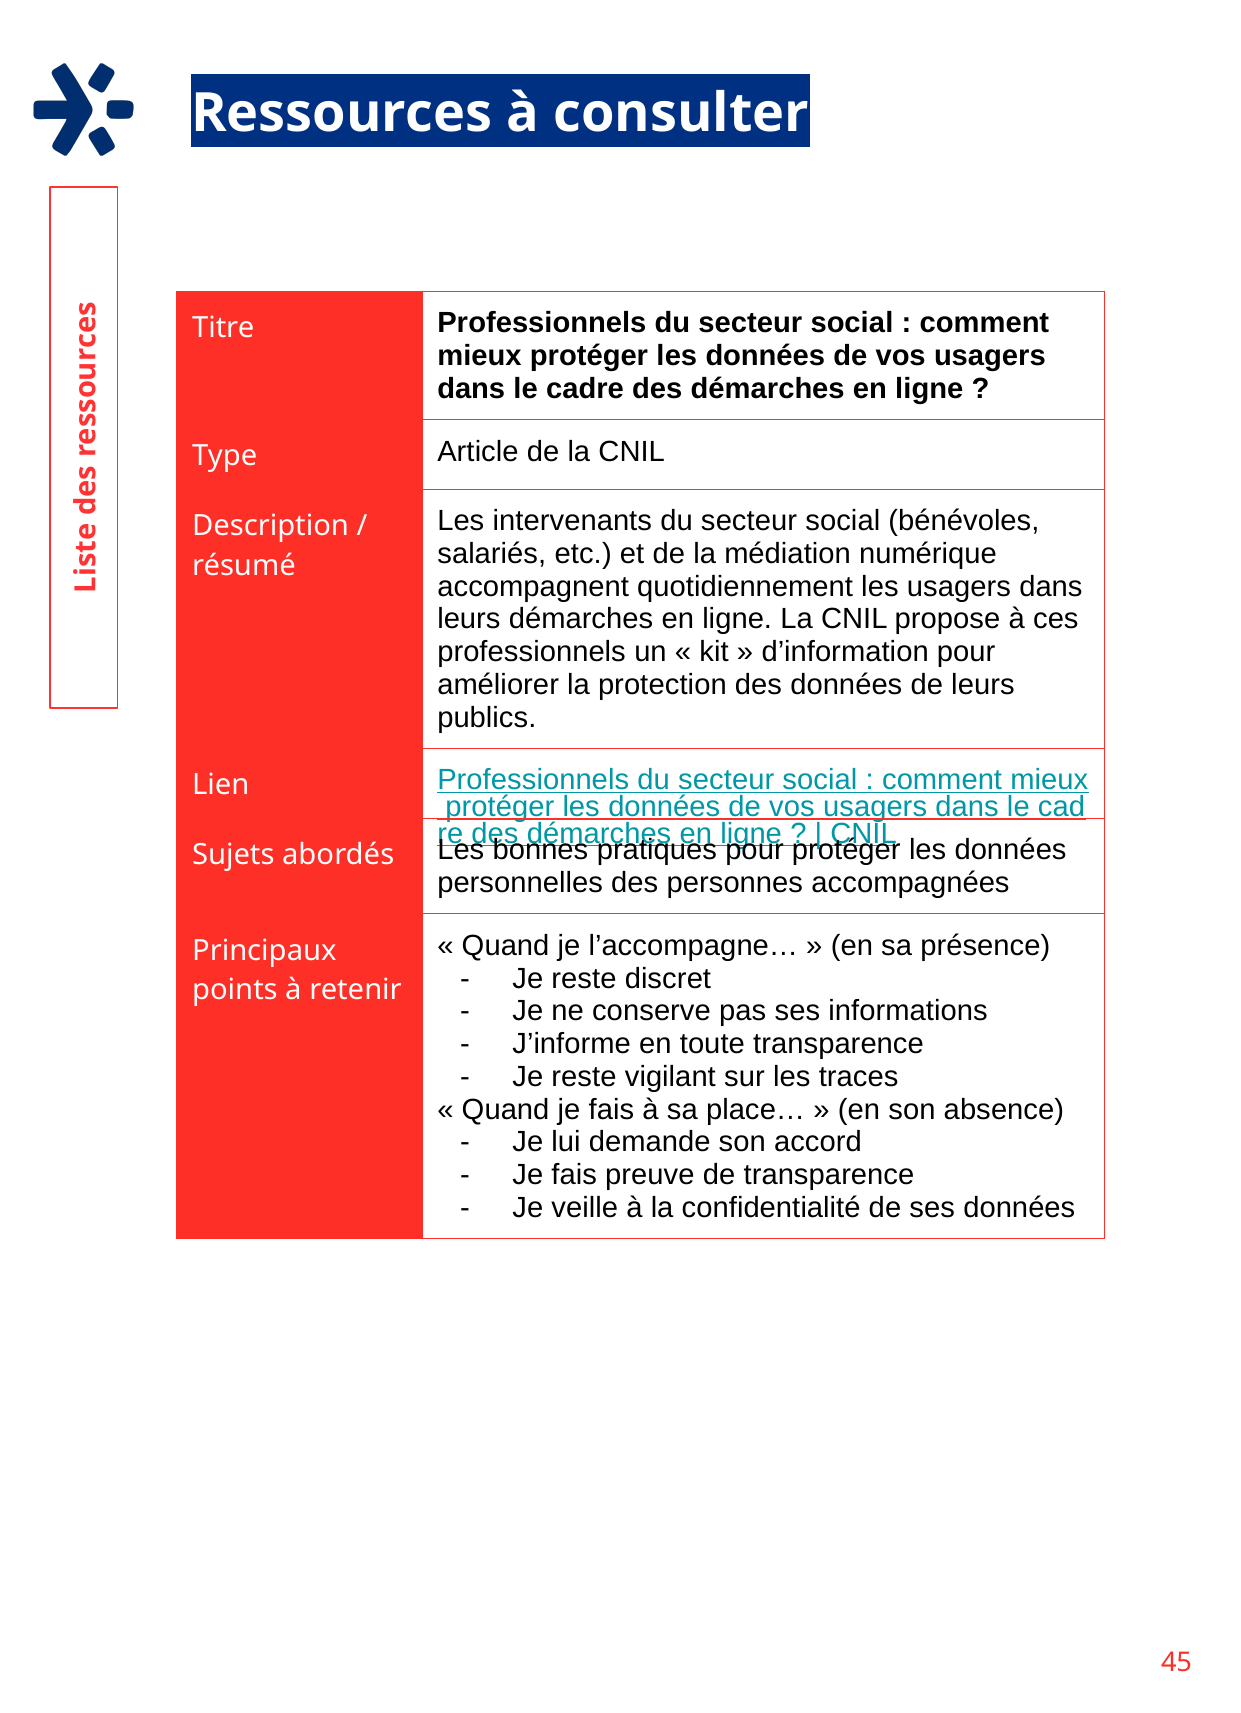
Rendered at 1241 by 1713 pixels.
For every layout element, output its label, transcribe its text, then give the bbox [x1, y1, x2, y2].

text_box Liste des ressources [49, 187, 118, 709]
table_cell « Quand je l’accompagne… » (en sa présence) Je reste discret Je ne conserve pas ses informations J’informe en toute transparence Je reste vigilant sur les traces « Quand je fais à sa place… » (en son absence) Je lui demande son accord Je fais preuve de transparence Je veille à la confidentialité de ses données [423, 914, 1104, 1238]
table_cell Les intervenants du secteur social (bénévoles, salariés, etc.) et de la médiation numérique accompagnent quotidiennement les usagers dans leurs démarches en ligne. La CNIL propose à ces professionnels un « kit » d’information pour améliorer la protection des données de leurs publics. [423, 490, 1104, 748]
table_cell Type [178, 420, 422, 489]
table_header Titre [178, 292, 422, 419]
table_header Professionnels du secteur social : comment mieux protéger les données de vos usagers dans le cadre des démarches en ligne ? [423, 292, 1104, 419]
text_box Ressources à consulter [185, 71, 1241, 148]
picture [32, 61, 135, 157]
slide_number ‹#› [1136, 1621, 1211, 1705]
table_cell Professionnels du secteur social : comment mieux protéger les données de vos usagers dans le cadre des démarches en ligne ? | CNIL [423, 749, 1104, 818]
table_cell Description / résumé [178, 490, 422, 748]
table_cell Lien [178, 749, 422, 818]
table_cell Principaux points à retenir [178, 914, 422, 1238]
table_cell Sujets abordés [178, 819, 422, 913]
table_cell Les bonnes pratiques pour protéger les données personnelles des personnes accompagnées [423, 819, 1104, 913]
table_cell Article de la CNIL [423, 420, 1104, 489]
